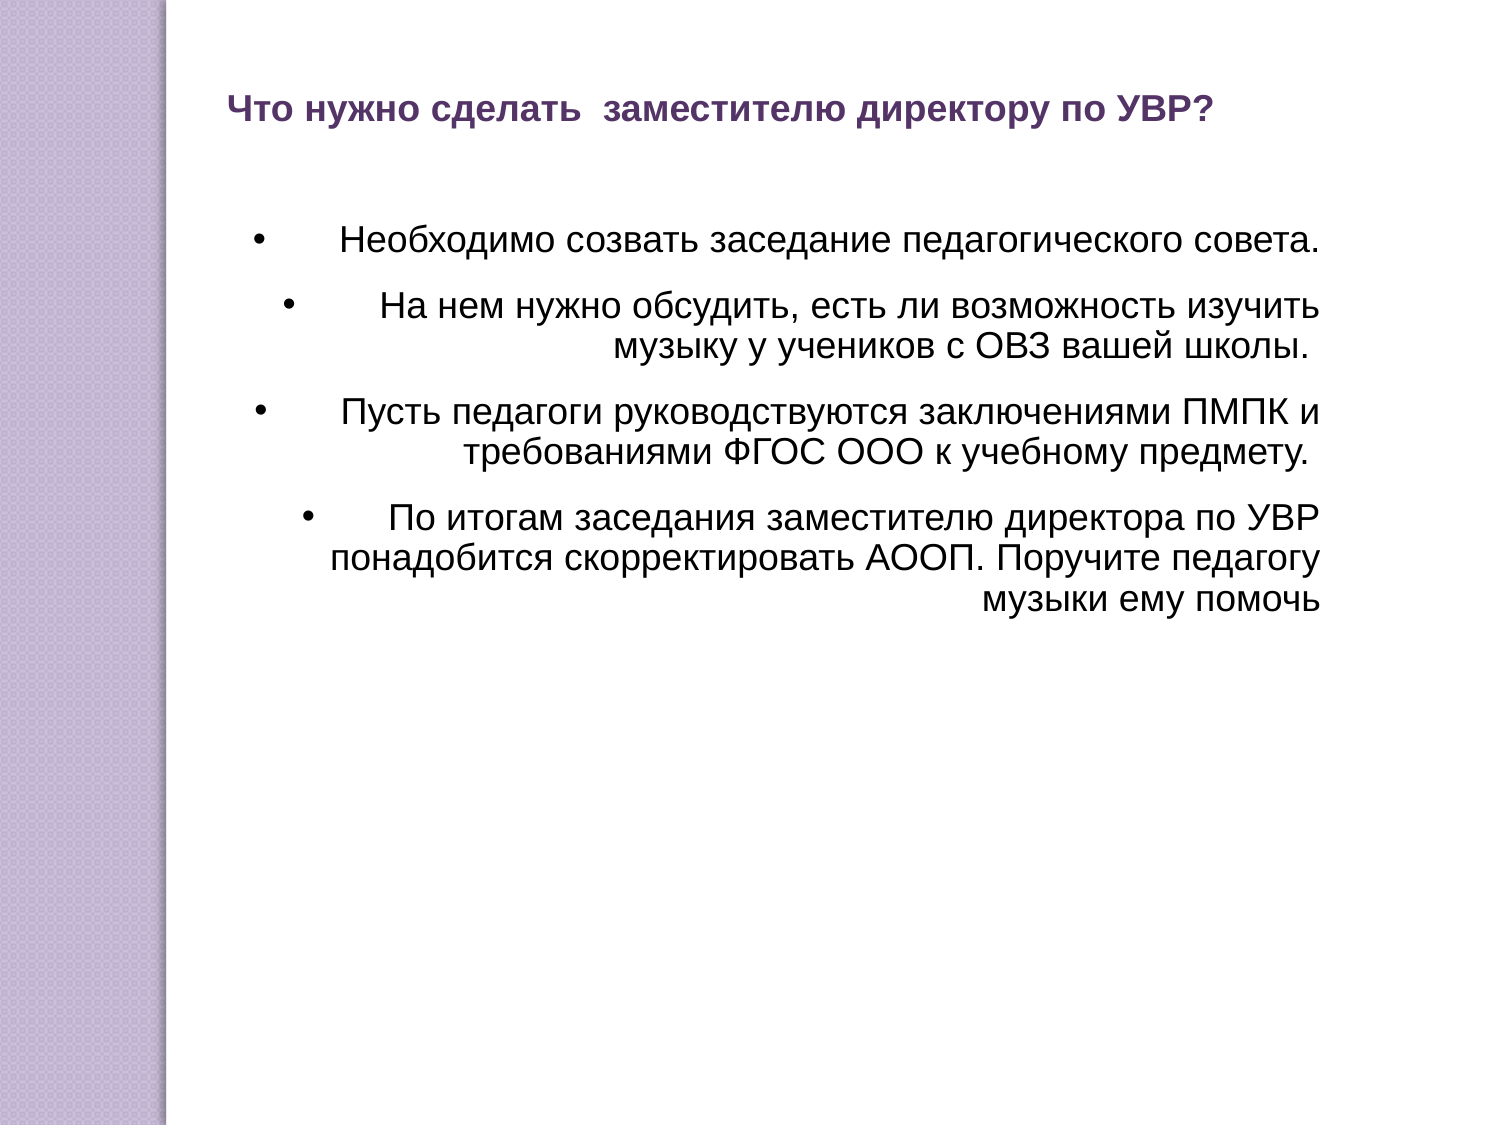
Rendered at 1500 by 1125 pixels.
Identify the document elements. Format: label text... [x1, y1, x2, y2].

text_box Что нужно сделать заместителю директору по УВР? Необходимо созвать заседание педагогического совета. На нем нужно обсудить, есть ли возможность изучить музыку у учеников с ОВЗ вашей школы. Пусть педагоги руководствуются заключениями ПМПК и требованиями ФГОС ООО к учебному предмету. По итогам заседания заместителю директора по УВР понадобится скорректировать АООП. Поручите педагогу музыки ему помочь [210, 81, 1336, 627]
